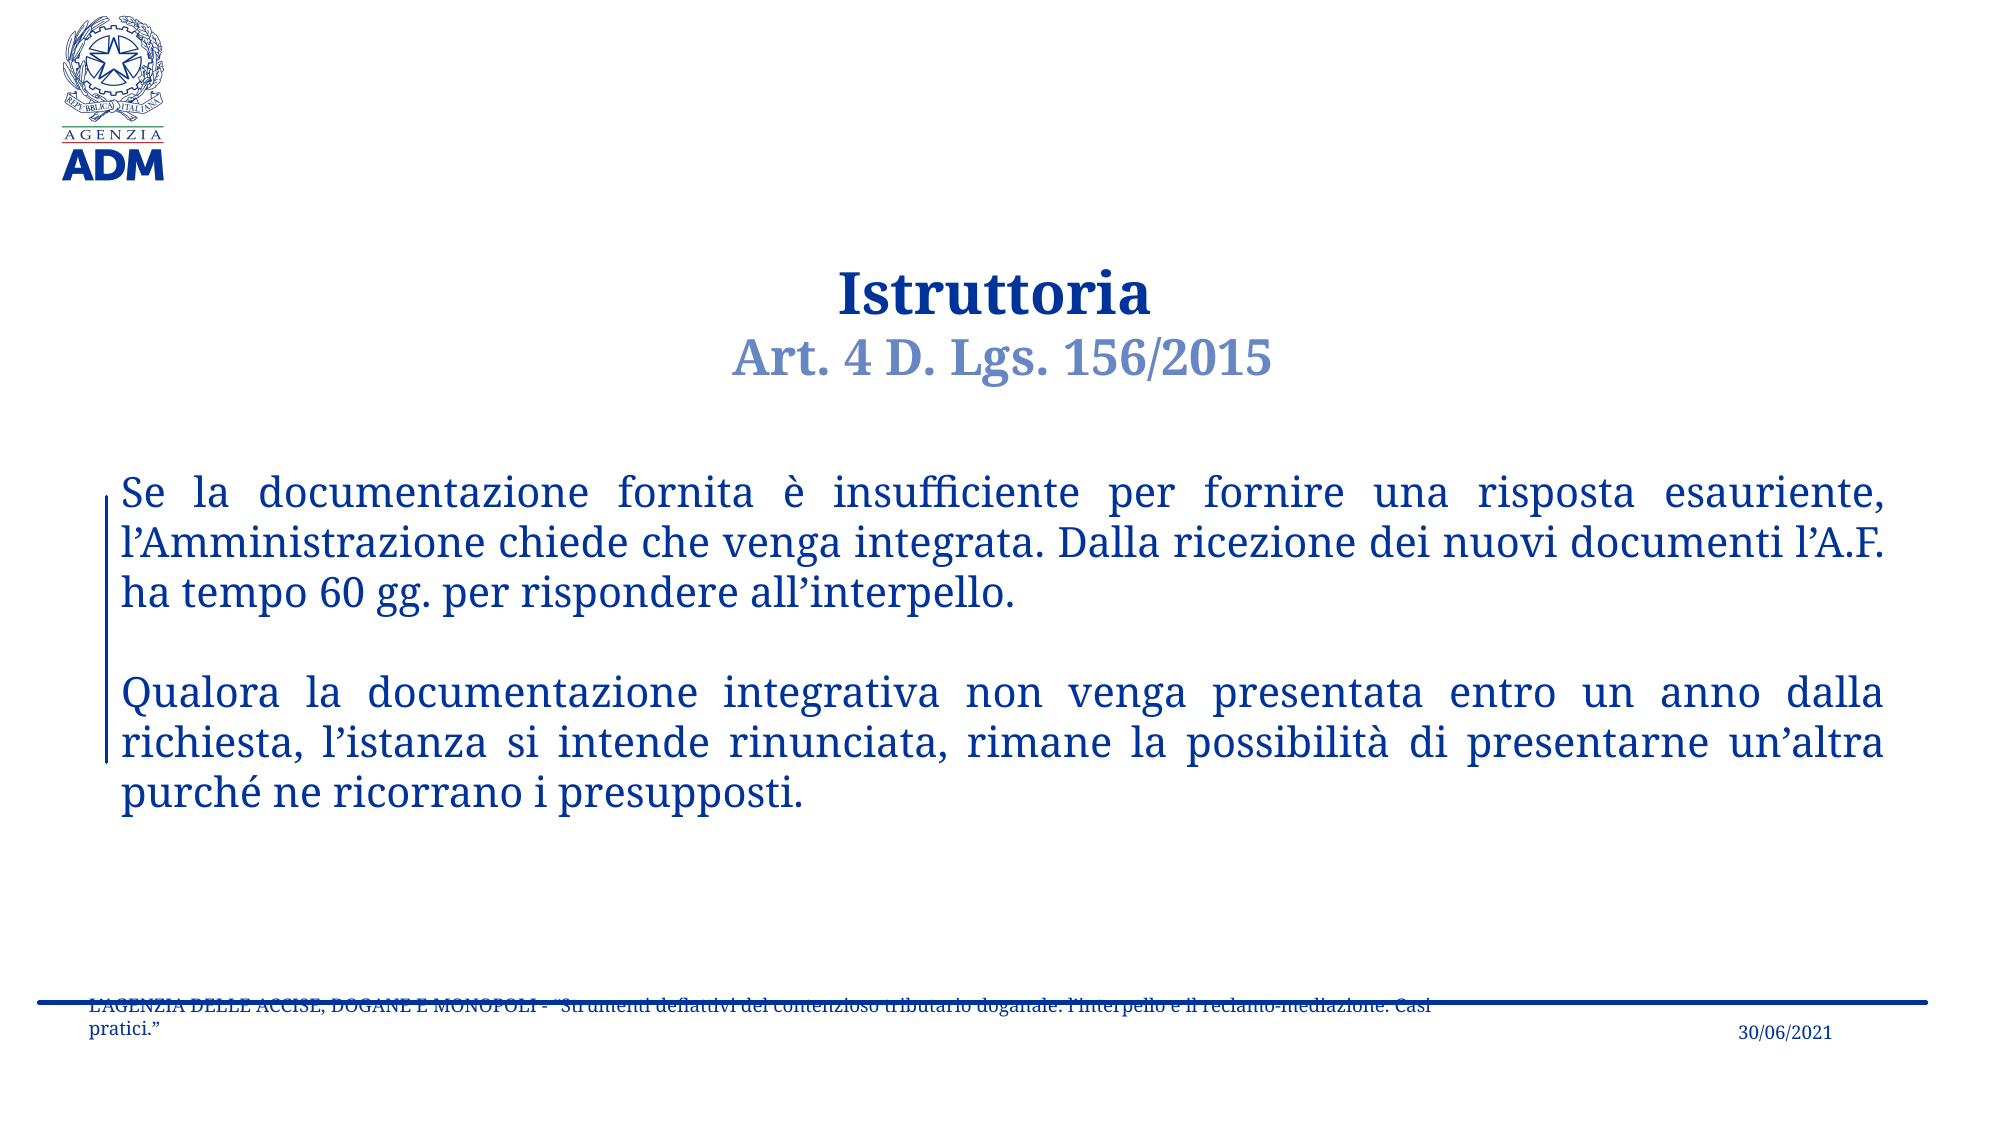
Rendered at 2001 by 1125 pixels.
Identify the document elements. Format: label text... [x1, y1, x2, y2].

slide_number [1627, 991, 1849, 1051]
text_box Istruttoria Art. 4 D. Lgs. 156/2015 Se la documentazione fornita è insufficiente per fornire una risposta esauriente, l’Amministrazione chiede che venga integrata. Dalla ricezione dei nuovi documenti l’A.F. ha tempo 60 gg. per rispondere all’interpello. Qualora la documentazione integrativa non venga presentata entro un anno dalla richiesta, l’istanza si intende rinunciata, rimane la possibilità di presentarne un’altra purché ne ricorrano i presupposti. [106, 248, 1900, 884]
picture [44, 0, 183, 201]
footer L’AGENZIA DELLE ACCISE, DOGANE E MONOPOLI - “Strumenti deflattivi del contenzioso tributario doganale: l’interpello e il reclamo-mediazione. Casi pratici.” [74, 986, 1493, 1047]
